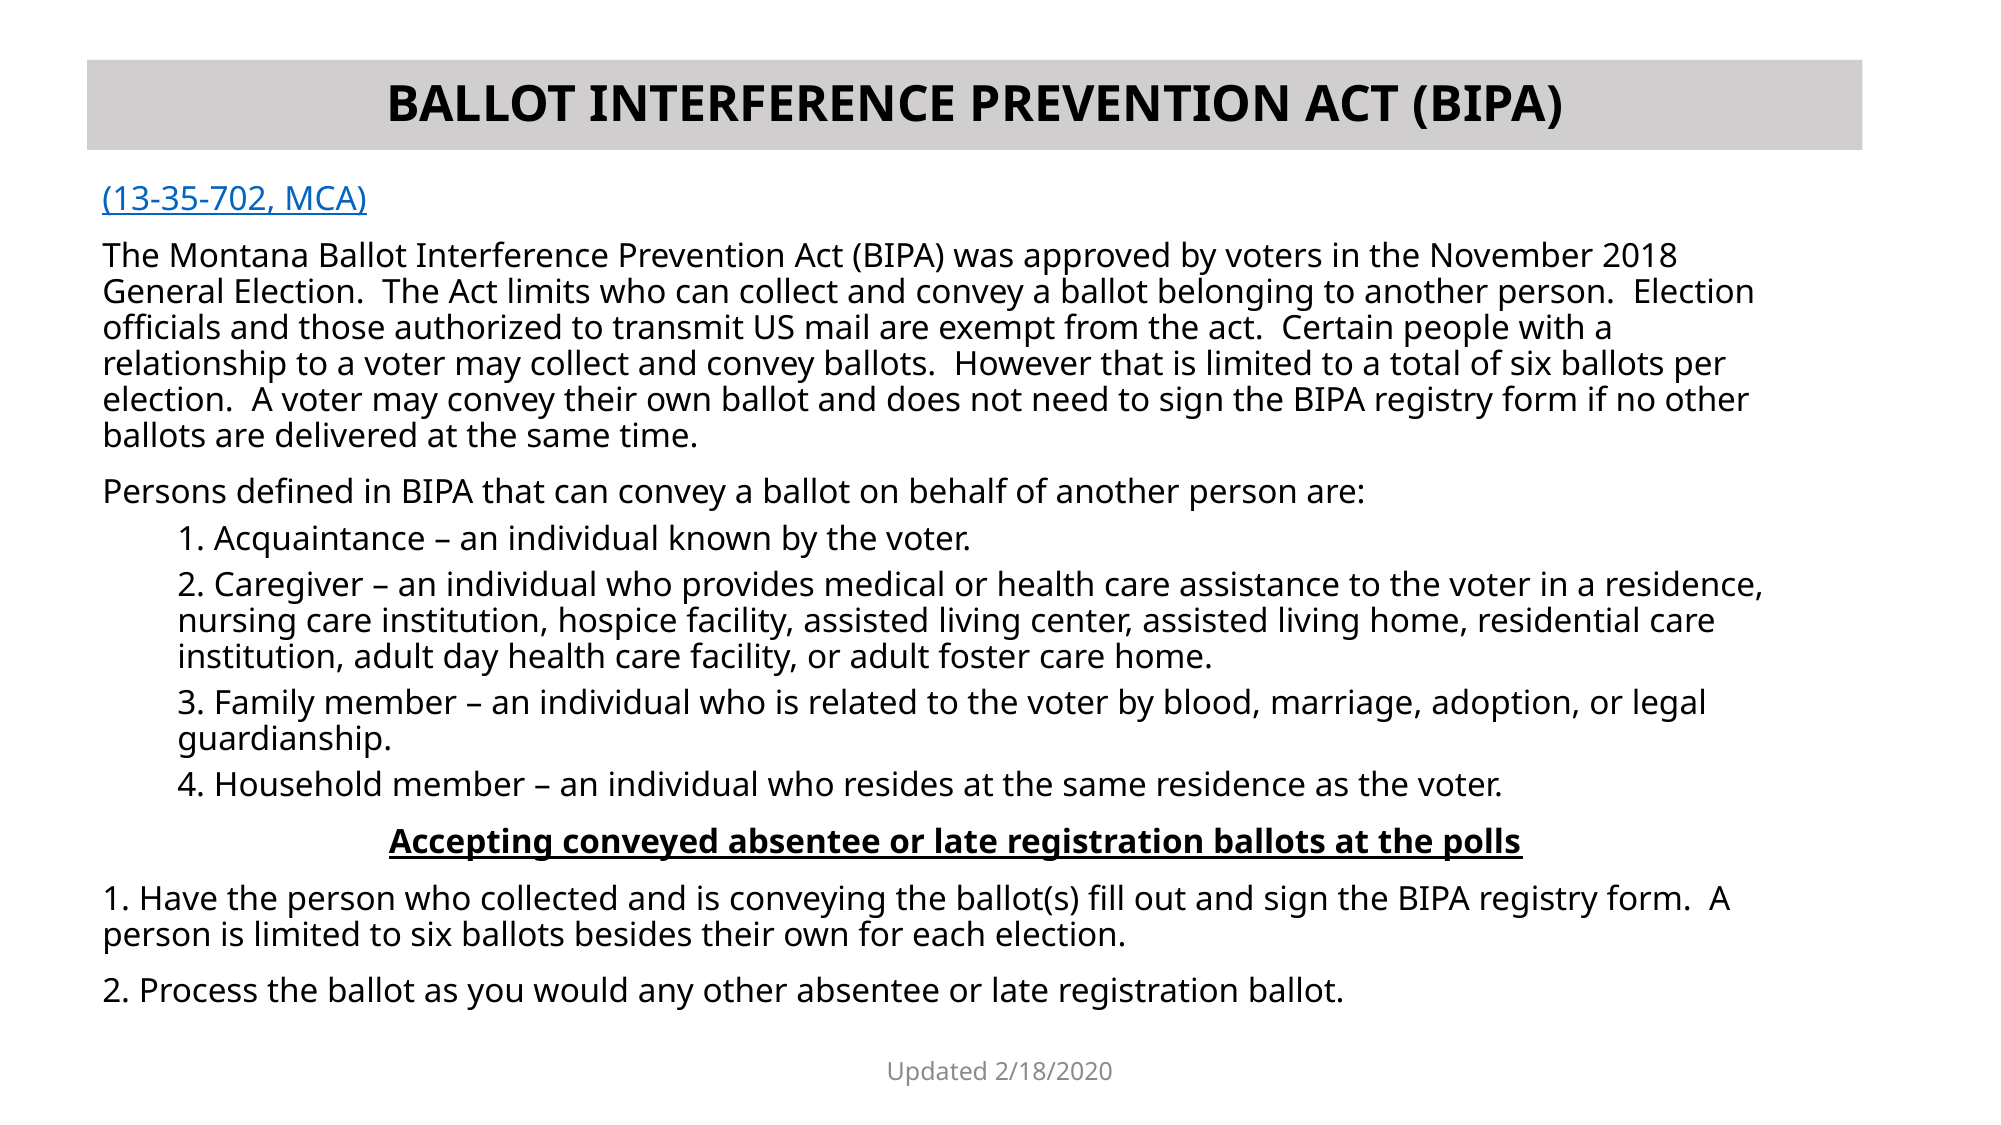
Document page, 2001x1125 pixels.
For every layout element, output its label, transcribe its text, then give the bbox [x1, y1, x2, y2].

list (13-35-702, MCA) The Montana Ballot Interference Prevention Act (BIPA) was approved by voters in the November 2018 General Election. The Act limits who can collect and convey a ballot belonging to another person. Election officials and those authorized to transmit US mail are exempt from the act. Certain people with a relationship to a voter may collect and convey ballots. However that is limited to a total of six ballots per election. A voter may convey their own ballot and does not need to sign the BIPA registry form if no other ballots are delivered at the same time. Persons defined in BIPA that can convey a ballot on behalf of another person are: 1. Acquaintance – an individual known by the voter. 2. Caregiver – an individual who provides medical or health care assistance to the voter in a residence, nursing care institution, hospice facility, assisted living center, assisted living home, residential care institution, adult day health care facility, or adult foster care home. 3. Family member – an individual who is related to the voter by blood, marriage, adoption, or legal guardianship. 4. Household member – an individual who resides at the same residence as the voter. Accepting conveyed absentee or late registration ballots at the polls 1. Have the person who collected and is conveying the ballot(s) fill out and sign the BIPA registry form. A person is limited to six ballots besides their own for each election. 2. Process the ballot as you would any other absentee or late registration ballot. [87, 169, 1825, 965]
footer Updated 2/18/2020 [662, 1042, 1338, 1103]
title Ballot Interference Prevention Act (BIPA) [87, 59, 1863, 150]
